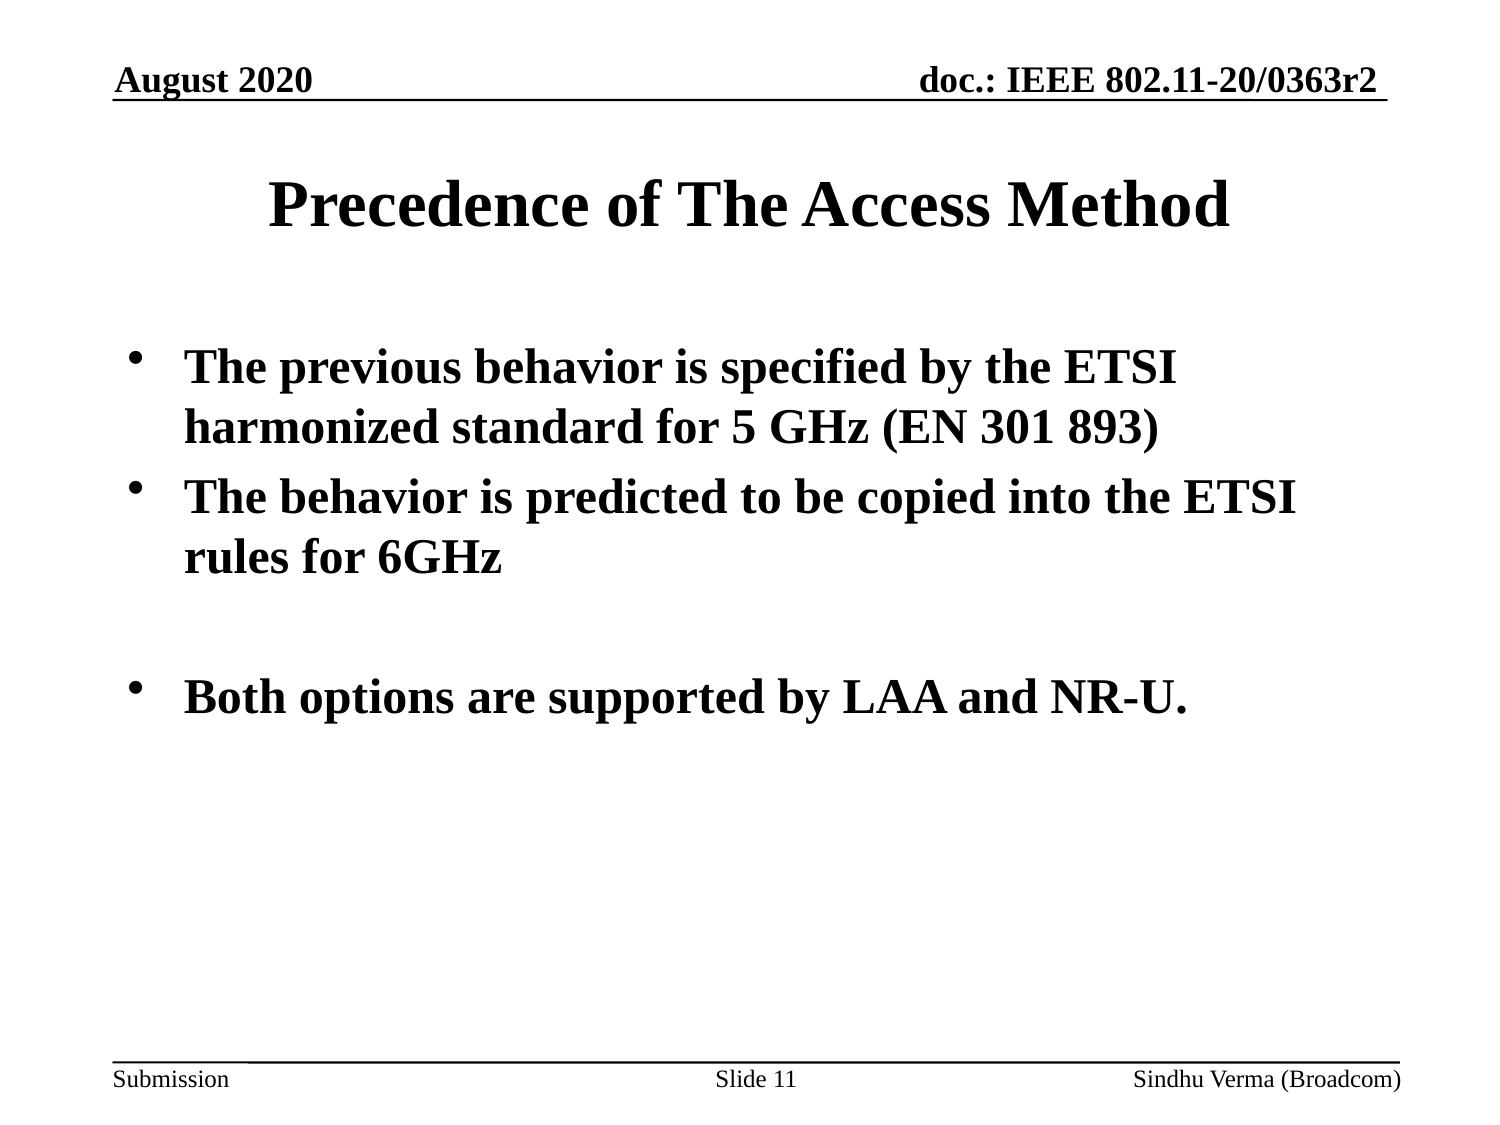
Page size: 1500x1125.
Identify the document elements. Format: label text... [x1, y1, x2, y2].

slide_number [114, 54, 316, 101]
title Precedence of The Access Method [112, 112, 1388, 288]
slide_number Slide 11 [712, 1061, 800, 1093]
footer Sindhu Verma (Broadcom) [1129, 1061, 1402, 1093]
list The previous behavior is specified by the ETSI harmonized standard for 5 GHz (EN 301 893) The behavior is predicted to be copied into the ETSI rules for 6GHz Both options are supported by LAA and NR-U. [112, 326, 1388, 1002]
